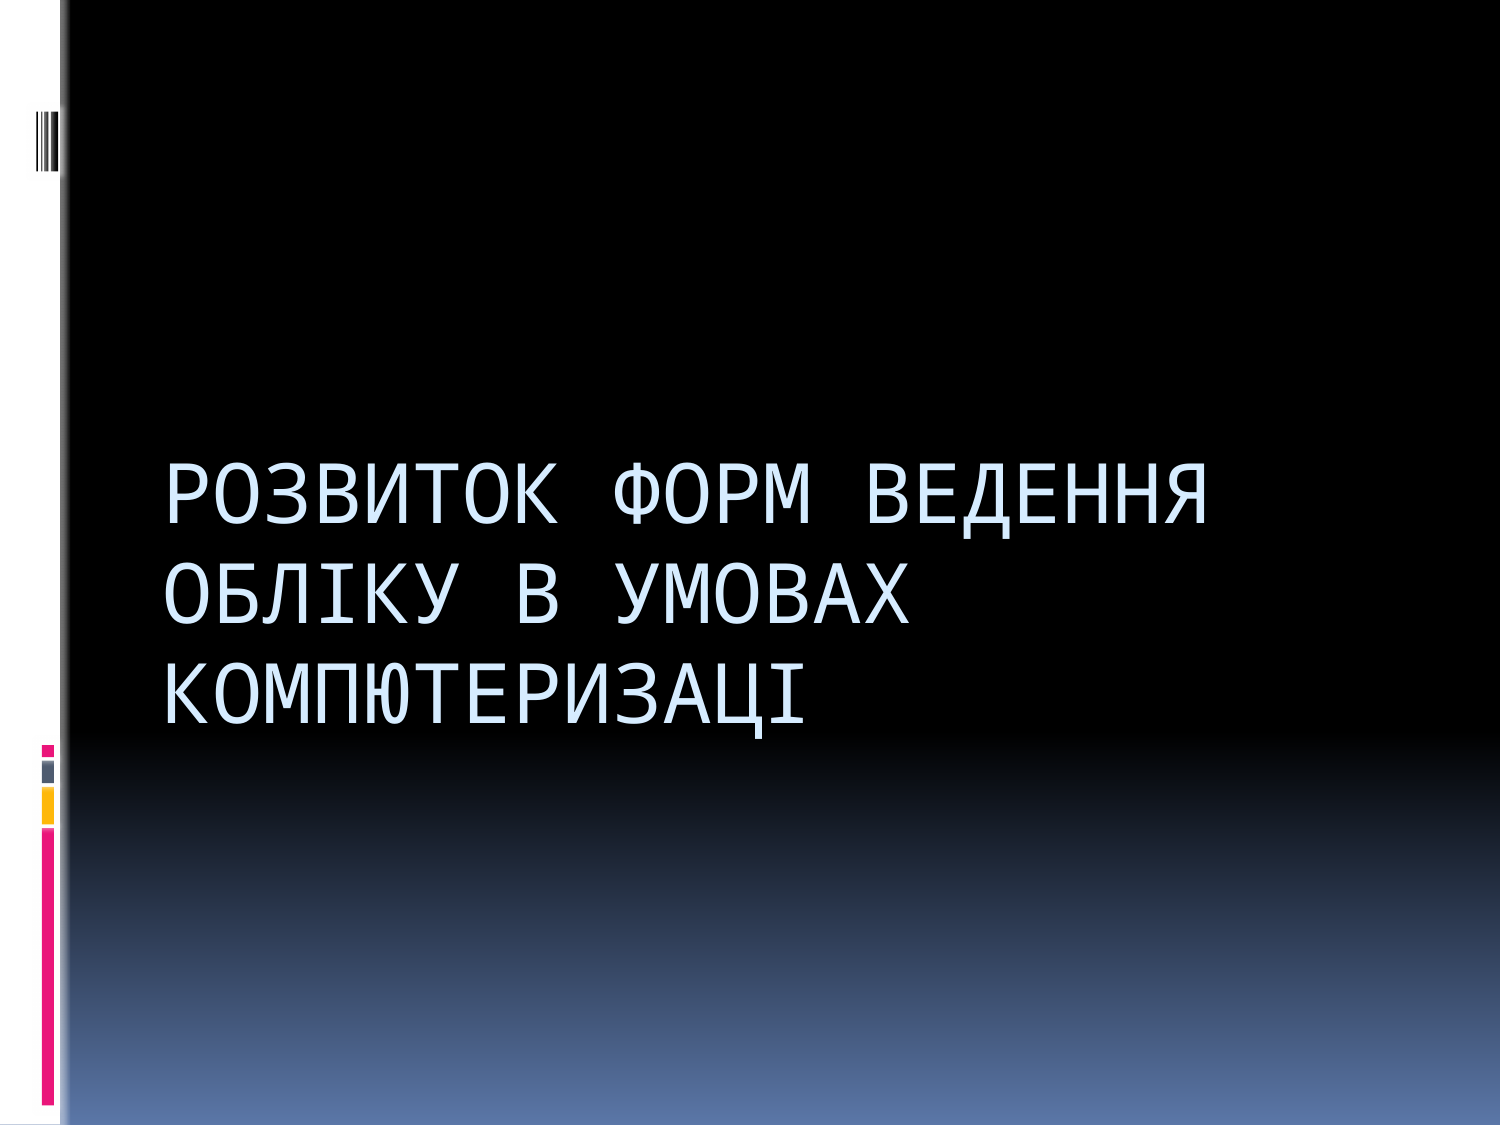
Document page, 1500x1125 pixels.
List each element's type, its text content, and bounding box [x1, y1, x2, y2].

title Розвиток форм ведення обліку в умовах компютеризаці [147, 432, 1423, 757]
